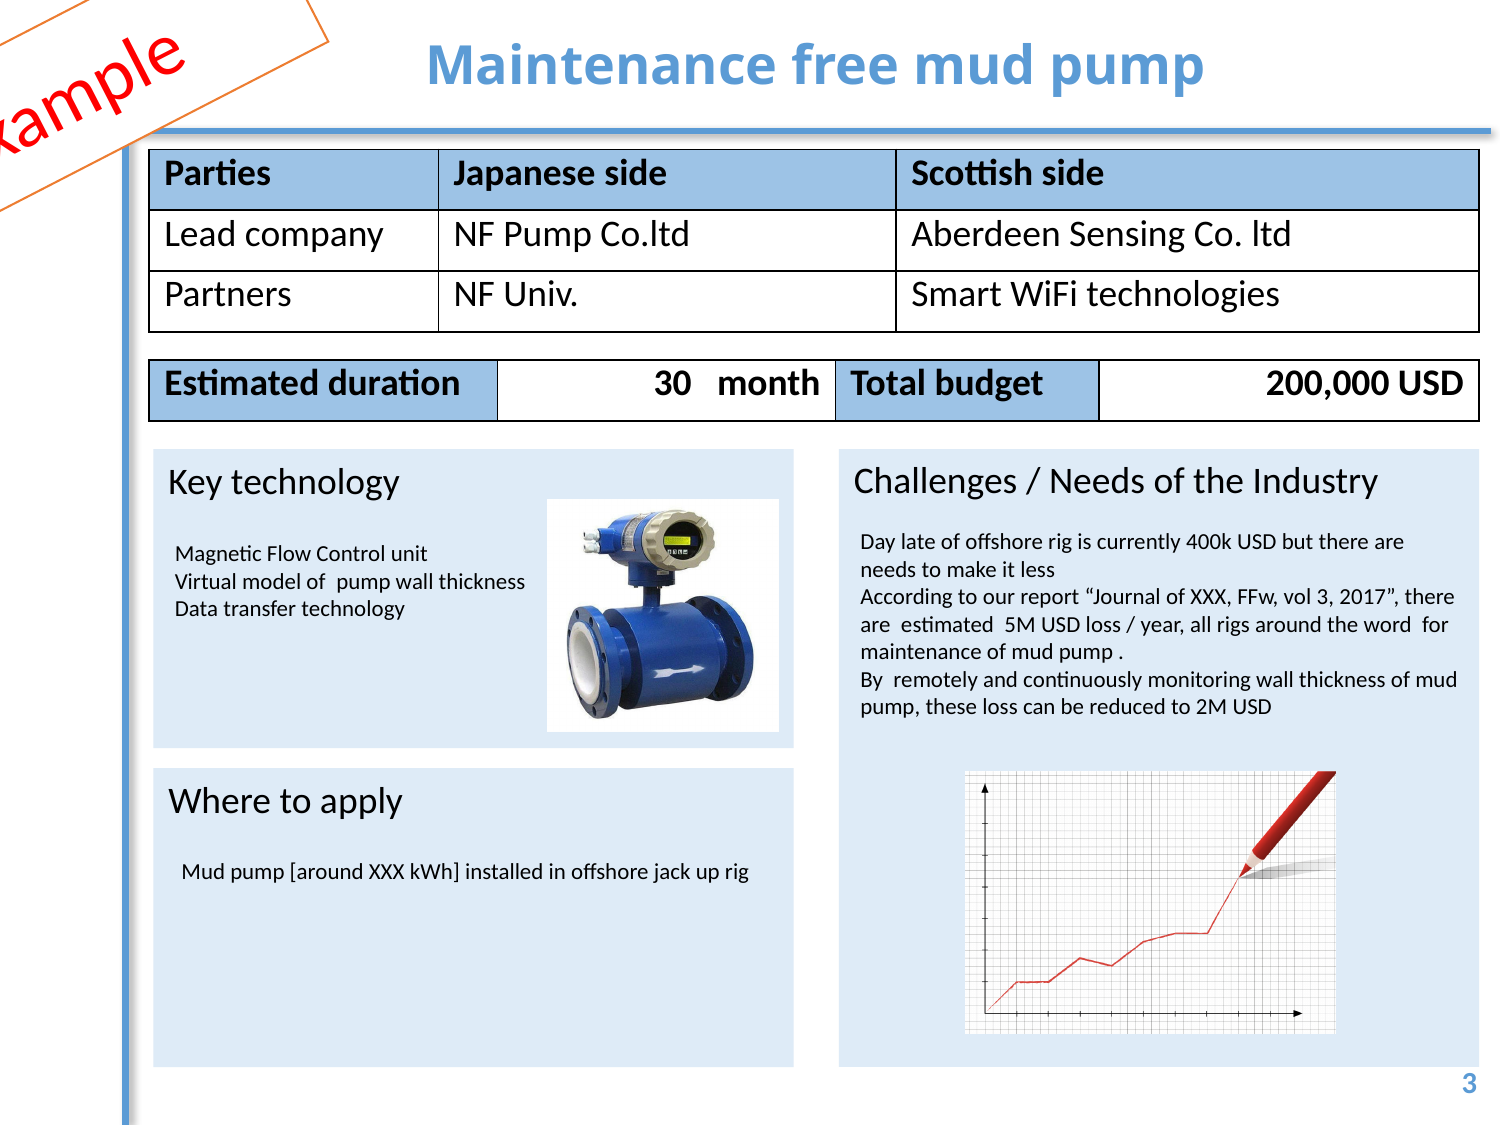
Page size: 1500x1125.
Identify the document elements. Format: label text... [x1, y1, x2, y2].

table_cell Smart WiFi technologies [897, 272, 1478, 331]
table_header 200,000 USD [1100, 361, 1478, 420]
picture [547, 499, 779, 732]
text_box Challenges / Needs of the Industry [838, 448, 1480, 1068]
table_header Japanese side [439, 150, 895, 209]
table_cell Lead company [150, 211, 438, 270]
text_box Mud pump [around XXX kWh] installed in offshore jack up rig [166, 849, 766, 892]
text_box Example [0, 0, 330, 213]
table_cell Aberdeen Sensing Co. ltd [897, 211, 1478, 270]
table_cell NF Univ. [439, 272, 895, 331]
table_header Parties [150, 150, 438, 209]
text_box Key technology [152, 448, 795, 749]
table_header 30 month [498, 361, 835, 420]
text_box Magnetic Flow Control unit Virtual model of pump wall thickness Data transfer technology [159, 531, 541, 656]
table_cell Partners [150, 272, 438, 331]
text_box Where to apply [152, 767, 795, 1068]
picture [964, 771, 1336, 1034]
table_header Estimated duration [150, 361, 497, 420]
table_header Scottish side [897, 150, 1478, 209]
table_header Total budget [836, 361, 1098, 420]
text_box Day late of offshore rig is currently 400k USD but there are needs to make it less According to our report “Journal of XXX, FFw, vol 3, 2017”, there are estimated 5M USD loss / year, all rigs around the word for maintenance of mud pump . By remotely and continuously monitoring wall thickness of mud pump, these loss can be reduced to 2M USD [845, 519, 1480, 727]
title Maintenance free mud pump [191, 19, 1500, 115]
table_cell NF Pump Co.ltd [439, 211, 895, 270]
